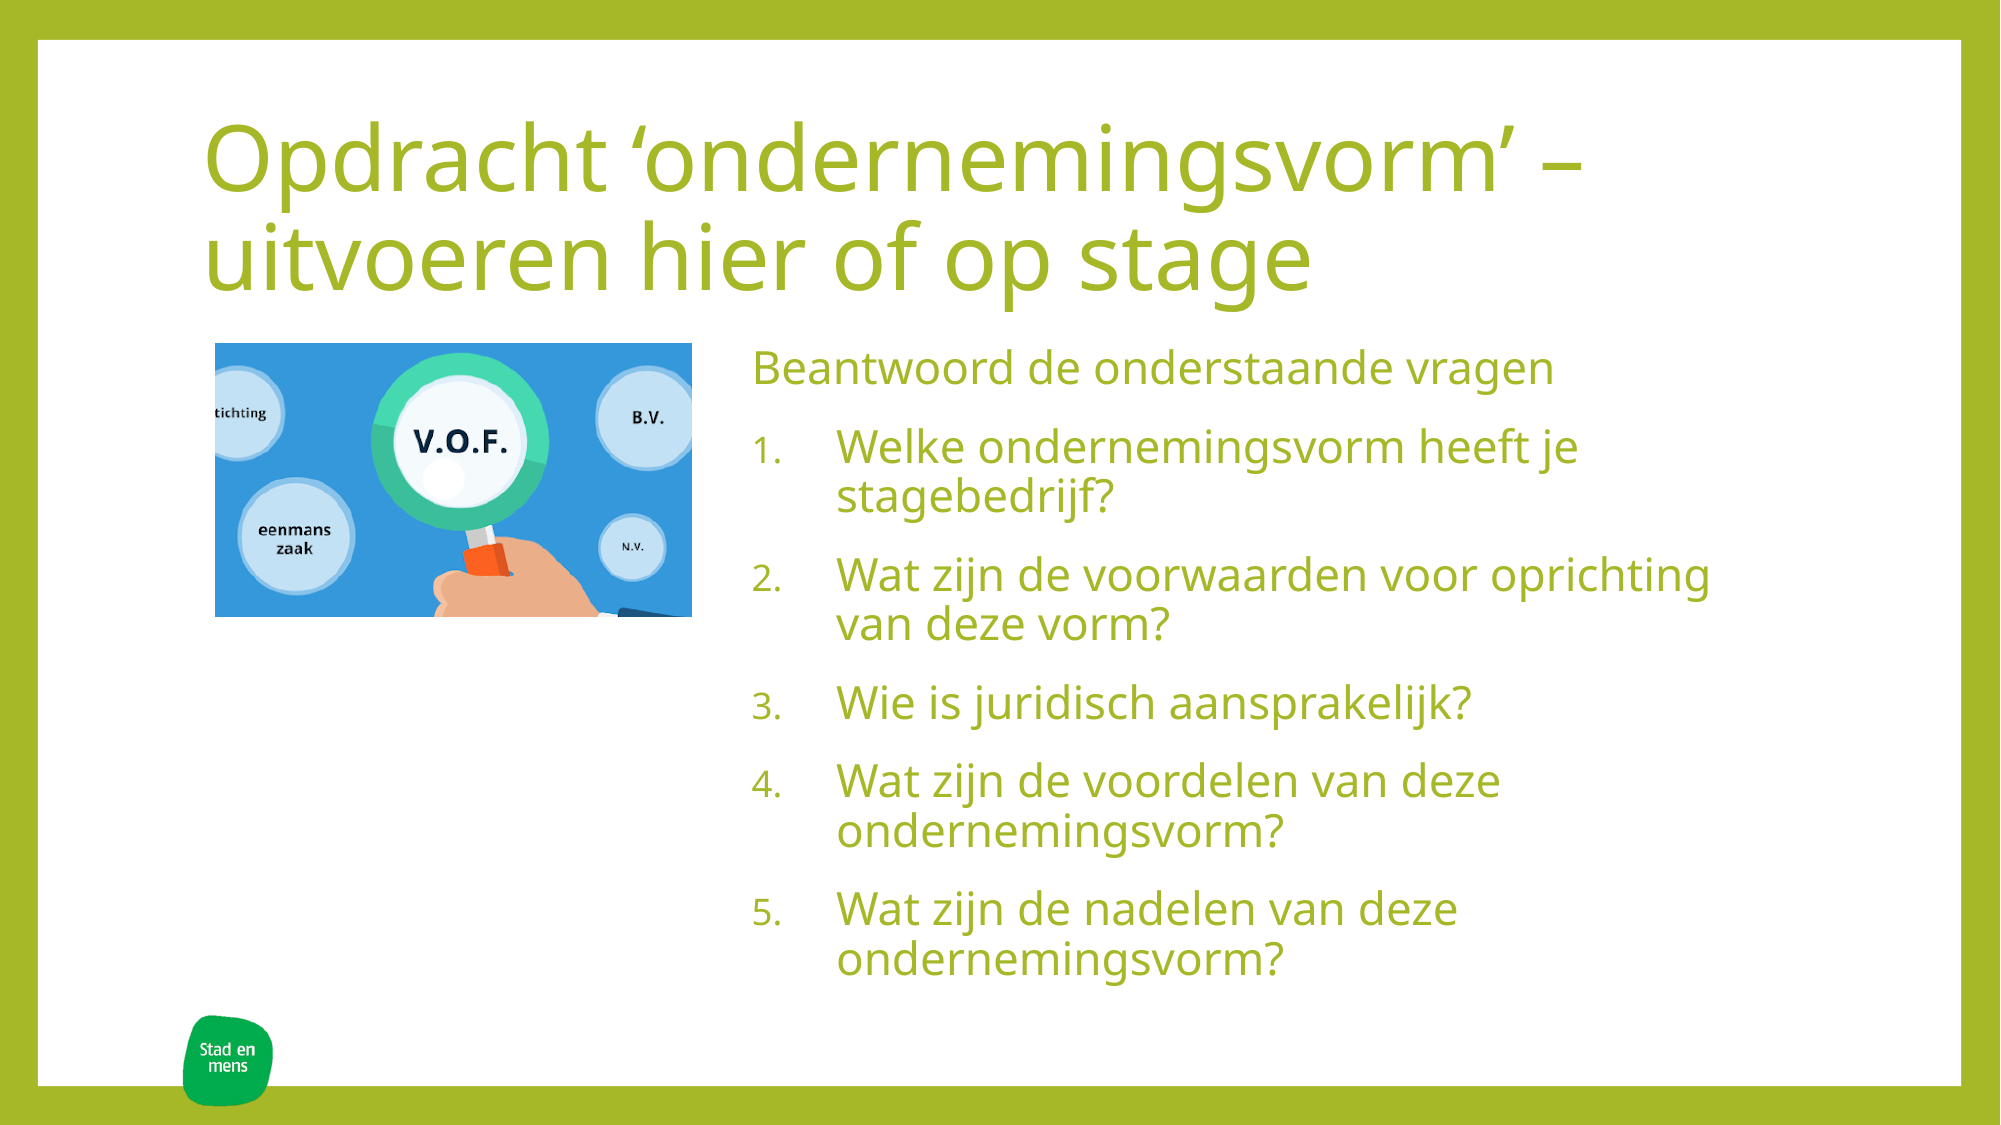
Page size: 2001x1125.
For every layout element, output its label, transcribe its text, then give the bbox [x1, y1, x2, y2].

list Beantwoord de onderstaande vragen Welke ondernemingsvorm heeft je stagebedrijf? Wat zijn de voorwaarden voor oprichting van deze vorm? Wie is juridisch aansprakelijk? Wat zijn de voordelen van deze ondernemingsvorm? Wat zijn de nadelen van deze ondernemingsvorm? [736, 337, 1808, 1000]
picture [179, 1013, 273, 1110]
picture [215, 343, 692, 617]
title Opdracht ‘ondernemingsvorm’ – uitvoeren hier of op stage [187, 99, 1808, 323]
